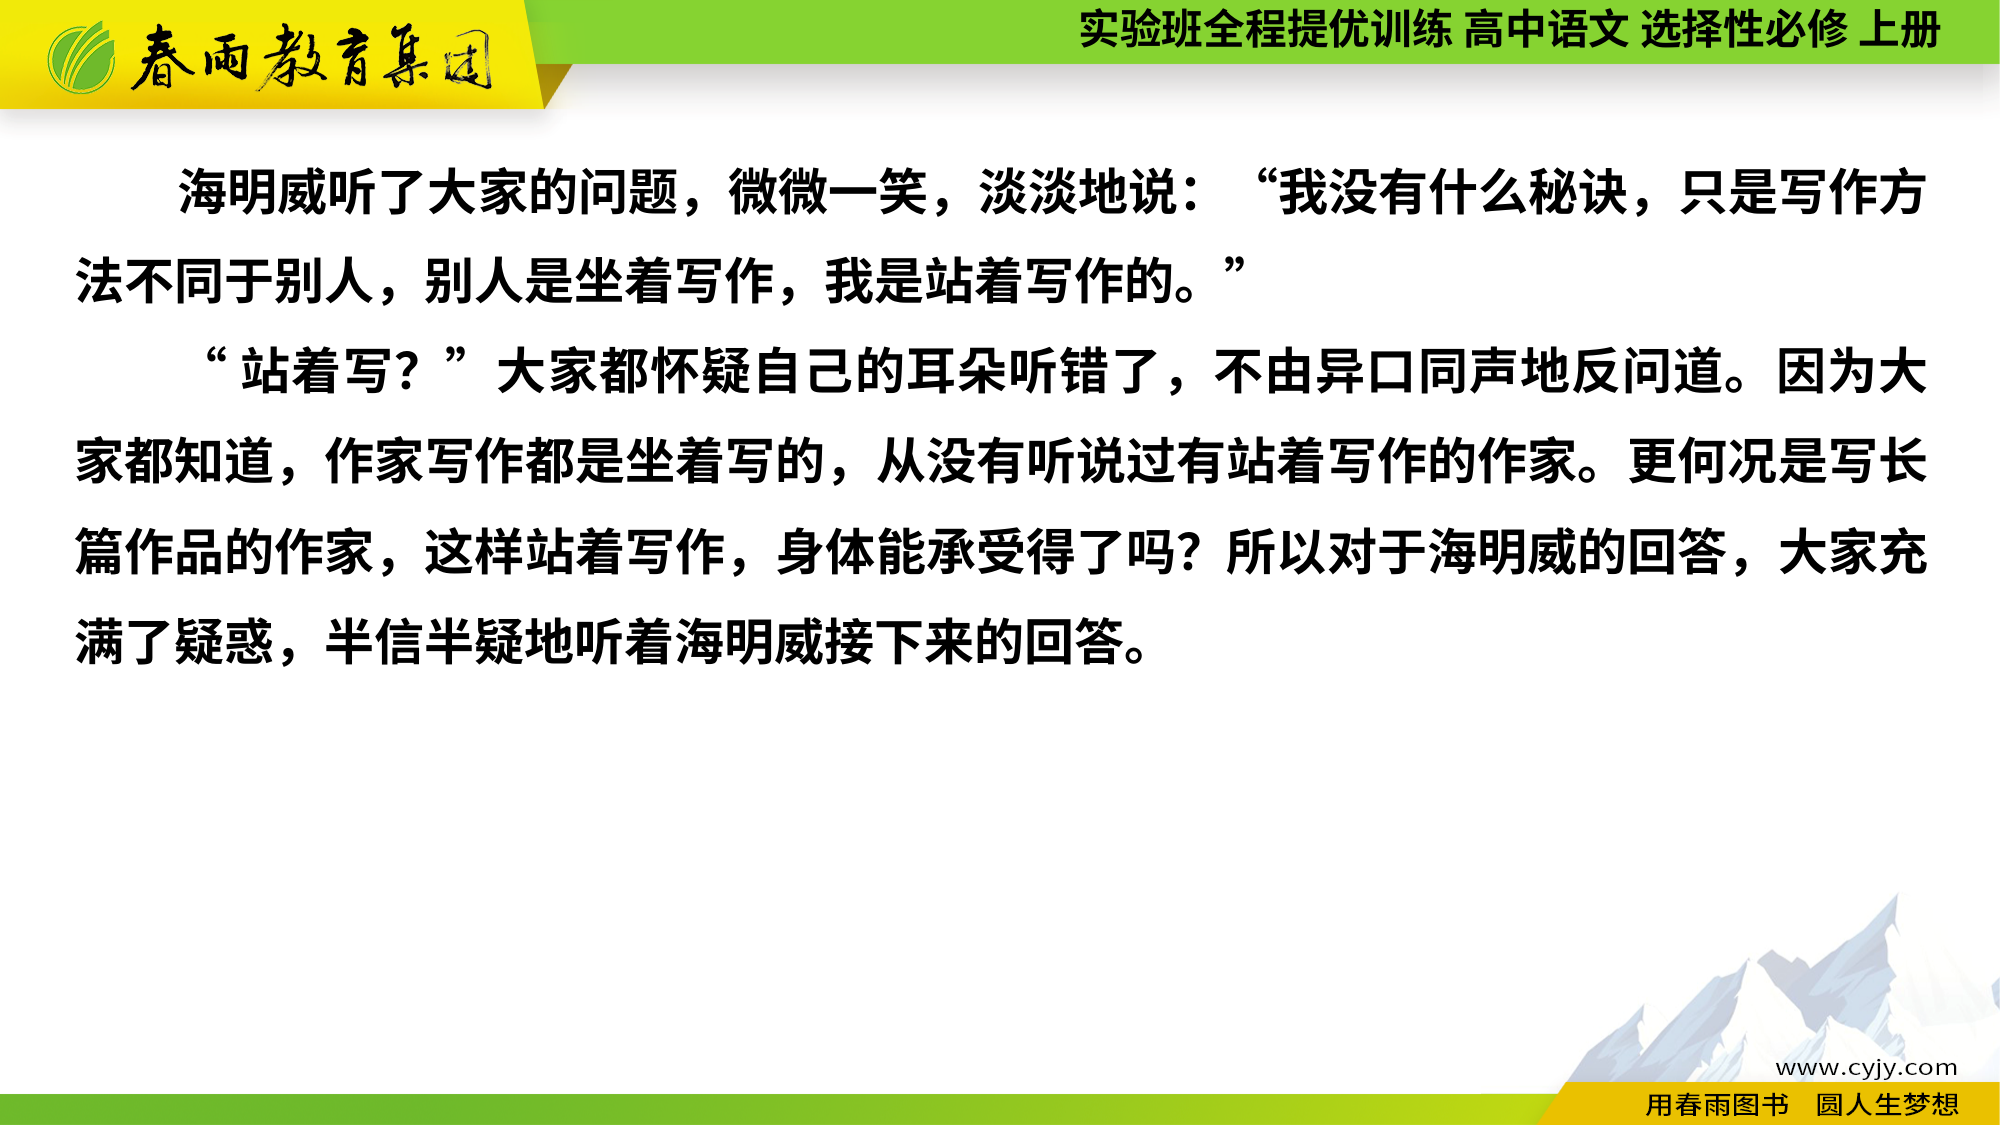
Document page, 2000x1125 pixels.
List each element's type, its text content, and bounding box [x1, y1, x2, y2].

list 海明威听了大家的问题，微微一笑，淡淡地说：“我没有什么秘诀，只是写作方法不同于别人，别人是坐着写作，我是站着写作的。” “站着写？”大家都怀疑自己的耳朵听错了，不由异口同声地反问道。因为大家都知道，作家写作都是坐着写的，从没有听说过有站着写作的作家。更何况是写长篇作品的作家，这样站着写作，身体能承受得了吗？所以对于海明威的回答，大家充满了疑惑，半信半疑地听着海明威接下来的回答。 [59, 122, 1944, 683]
picture [0, 0, 2000, 1125]
